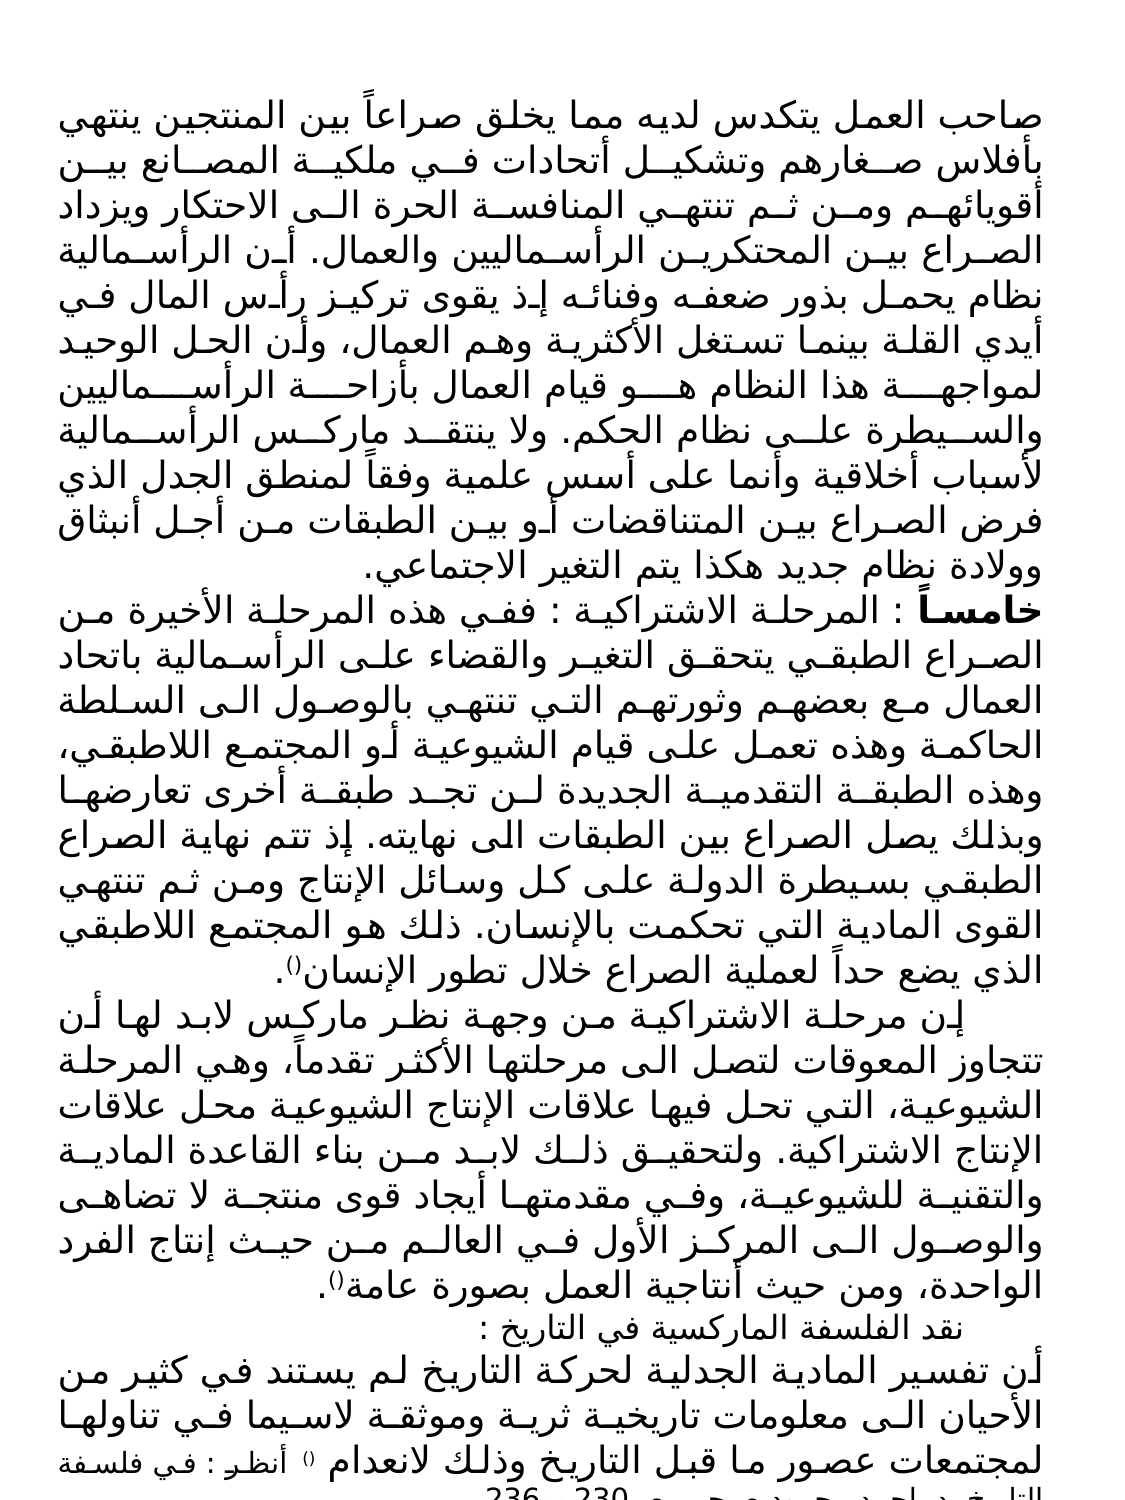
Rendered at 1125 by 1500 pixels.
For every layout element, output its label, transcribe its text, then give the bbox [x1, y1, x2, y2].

text_box صاحب العمل يتكدس لديه مما يخلق صراعاً بين المنتجين ينتهي بأفلاس صغارهم وتشكيل أتحادات في ملكية المصانع بين أقويائهم ومن ثم تنتهي المنافسة الحرة الى الاحتكار ويزداد الصراع بين المحتكرين الرأسماليين والعمال. أن الرأسمالية نظام يحمل بذور ضعفه وفنائه إذ يقوى تركيز رأس المال في أيدي القلة بينما تستغل الأكثرية وهم العمال، وأن الحل الوحيد لمواجهة هذا النظام هو قيام العمال بأزاحة الرأسماليين والسيطرة على نظام الحكم. ولا ينتقد ماركس الرأسمالية لأسباب أخلاقية وأنما على أسس علمية وفقاً لمنطق الجدل الذي فرض الصراع بين المتناقضات أو بين الطبقات من أجل أنبثاق وولادة نظام جديد هكذا يتم التغير الاجتماعي. خامساً : المرحلة الاشتراكية : ففي هذه المرحلة الأخيرة من الصراع الطبقي يتحقق التغير والقضاء على الرأسمالية باتحاد العمال مع بعضهم وثورتهم التي تنتهي بالوصول الى السلطة الحاكمة وهذه تعمل على قيام الشيوعية أو المجتمع اللاطبقي، وهذه الطبقة التقدمية الجديدة لن تجد طبقة أخرى تعارضها وبذلك يصل الصراع بين الطبقات الى نهايته. إذ تتم نهاية الصراع الطبقي بسيطرة الدولة على كل وسائل الإنتاج ومن ثم تنتهي القوى المادية التي تحكمت بالإنسان. ذلك هو المجتمع اللاطبقي الذي يضع حداً لعملية الصراع خلال تطور الإنسان(). إن مرحلة الاشتراكية من وجهة نظر ماركس لابد لها أن تتجاوز المعوقات لتصل الى مرحلتها الأكثر تقدماً، وهي المرحلة الشيوعية، التي تحل فيها علاقات الإنتاج الشيوعية محل علاقات الإنتاج الاشتراكية. ولتحقيق ذلك لابد من بناء القاعدة المادية والتقنية للشيوعية، وفي مقدمتها أيجاد قوى منتجة لا تضاهى والوصول الى المركز الأول في العالم من حيث إنتاج الفرد الواحدة، ومن حيث أنتاجية العمل بصورة عامة(). نقد الفلسفة الماركسية في التاريخ : أن تفسير المادية الجدلية لحركة التاريخ لم يستند في كثير من الأحيان الى معلومات تاريخية ثرية وموثقة لاسيما في تناولها لمجتمعات عصور ما قبل التاريخ وذلك لانعدام () أنظر : في فلسفة التاريخ، د. احمد محمود صبحي، ص230 – 236. () أنظر : فلسفة التاريخ مباحث نظرية، د. جميل موسى النجار، ص226. [42, 83, 1059, 1500]
